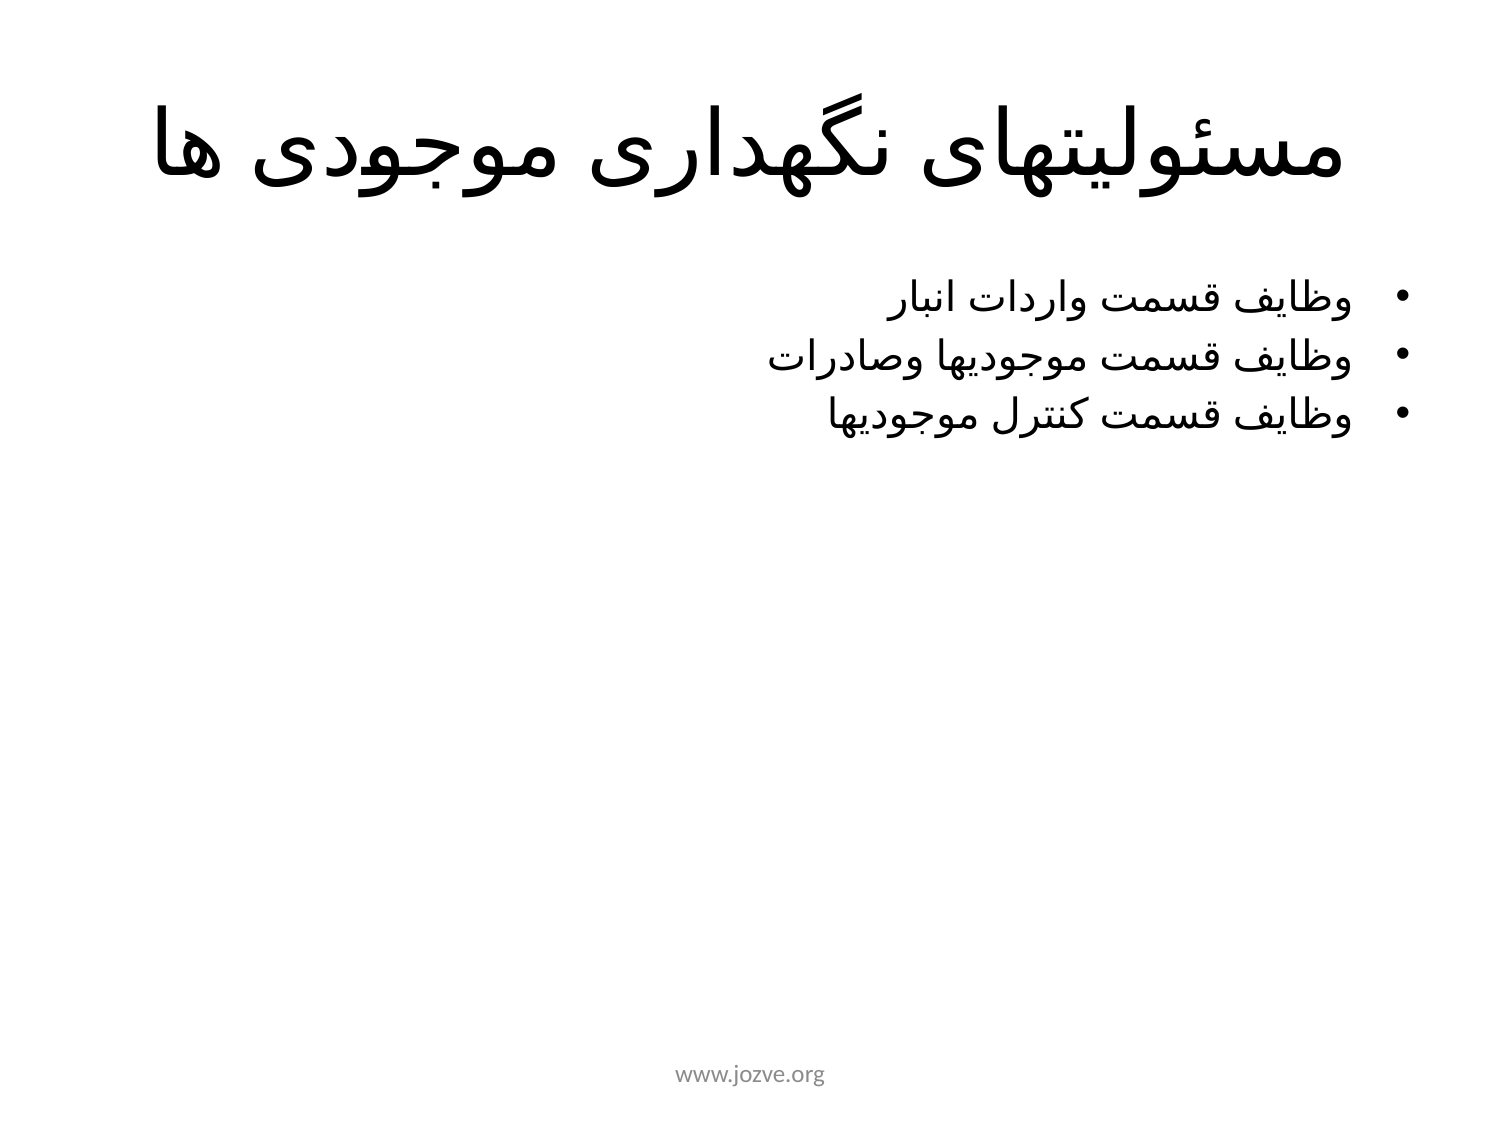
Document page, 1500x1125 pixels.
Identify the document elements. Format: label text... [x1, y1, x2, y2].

title مسئولیتهای نگهداری موجودی ها [75, 45, 1425, 233]
footer www.jozve.org [512, 1042, 988, 1103]
list وظایف قسمت واردات انبار وظایف قسمت موجودیها وصادرات وظایف قسمت کنترل موجودیها [75, 262, 1425, 1005]
